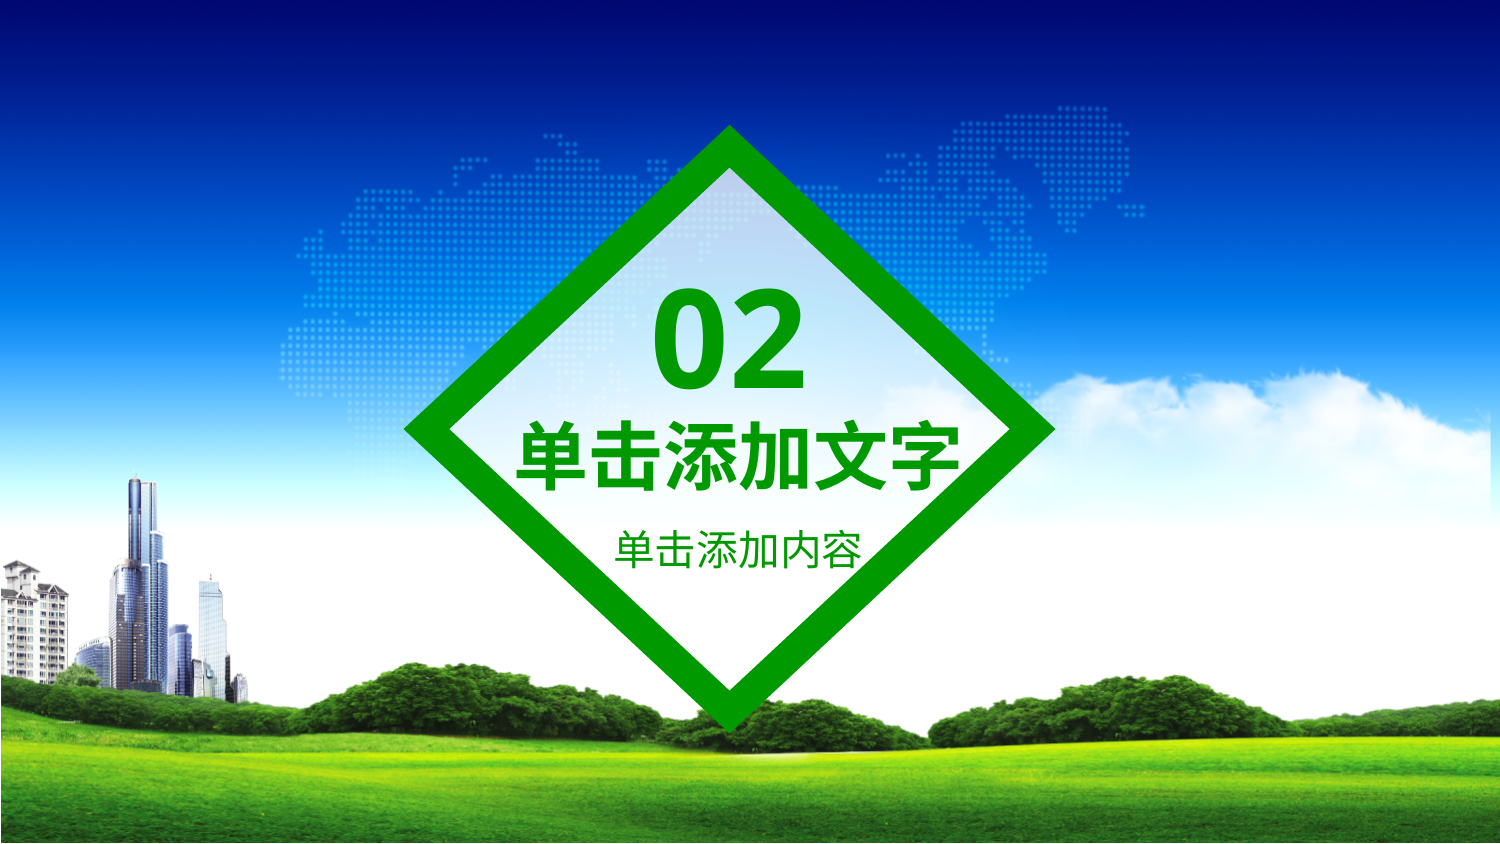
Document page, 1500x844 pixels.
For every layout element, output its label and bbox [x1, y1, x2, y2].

text_box [0, 0, 1500, 844]
